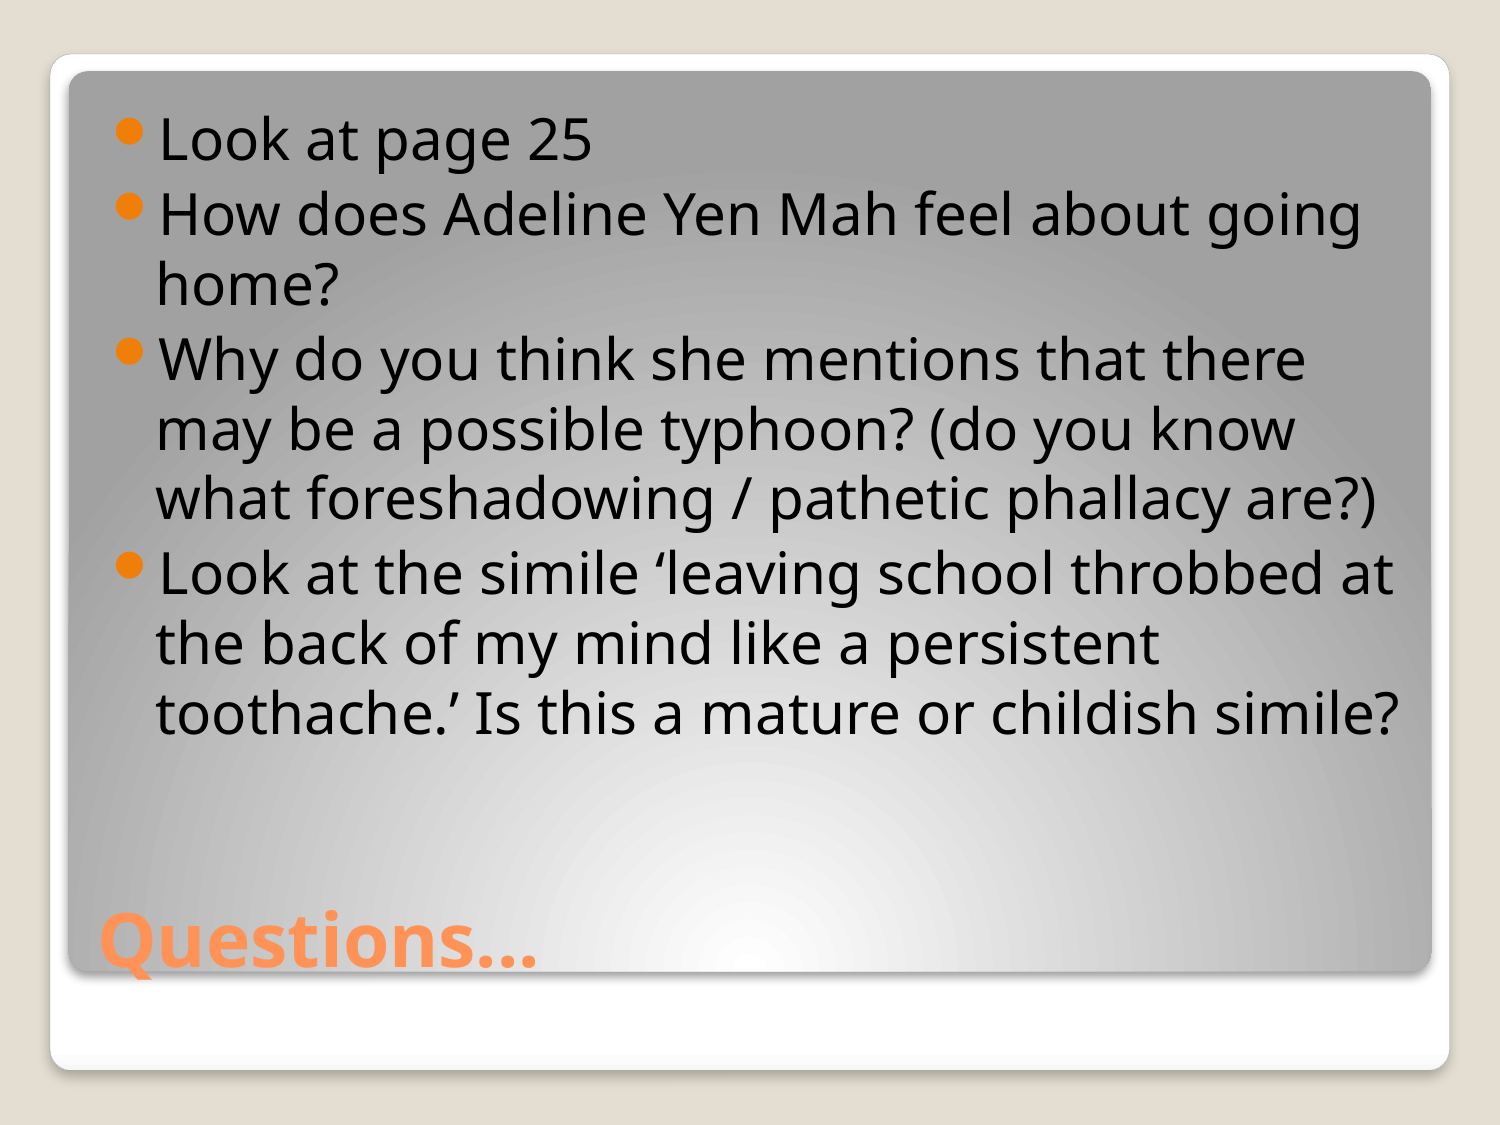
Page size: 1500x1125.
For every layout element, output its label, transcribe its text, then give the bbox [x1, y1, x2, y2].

list Look at page 25 How does Adeline Yen Mah feel about going home? Why do you think she mentions that there may be a possible typhoon? (do you know what foreshadowing / pathetic phallacy are?) Look at the simile ‘leaving school throbbed at the back of my mind like a persistent toothache.’ Is this a mature or childish simile? [82, 86, 1425, 879]
title Questions... [82, 879, 1425, 990]
